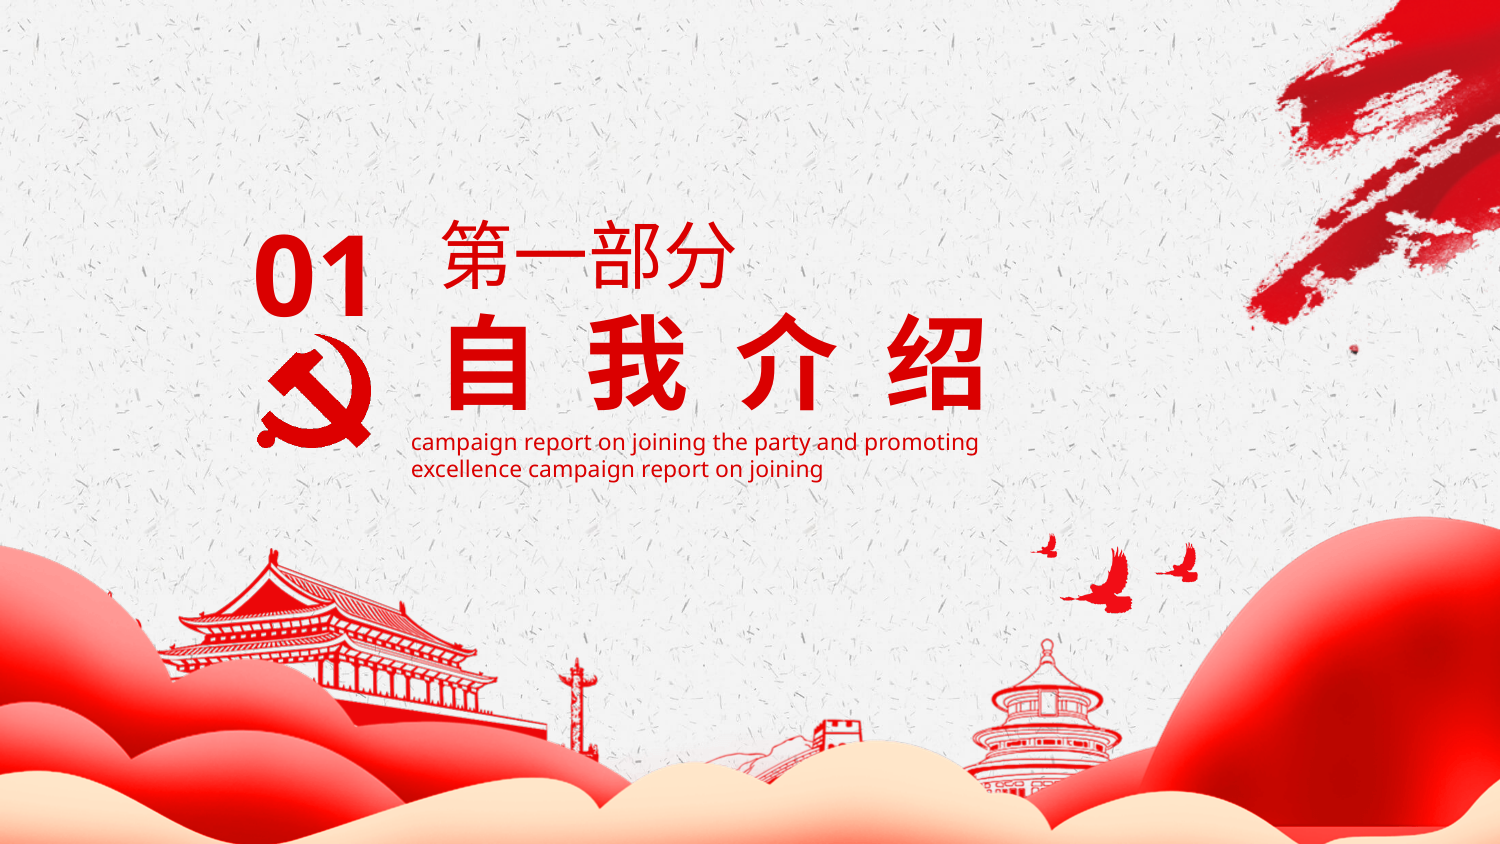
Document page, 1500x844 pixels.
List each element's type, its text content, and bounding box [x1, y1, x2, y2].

text_box campaign report on joining the party and promoting excellence campaign report on joining [396, 419, 1047, 475]
picture [0, 0, 1500, 844]
text_box 第一部分 自 我 介 绍 [380, 201, 1005, 430]
text_box 01 [237, 196, 484, 347]
